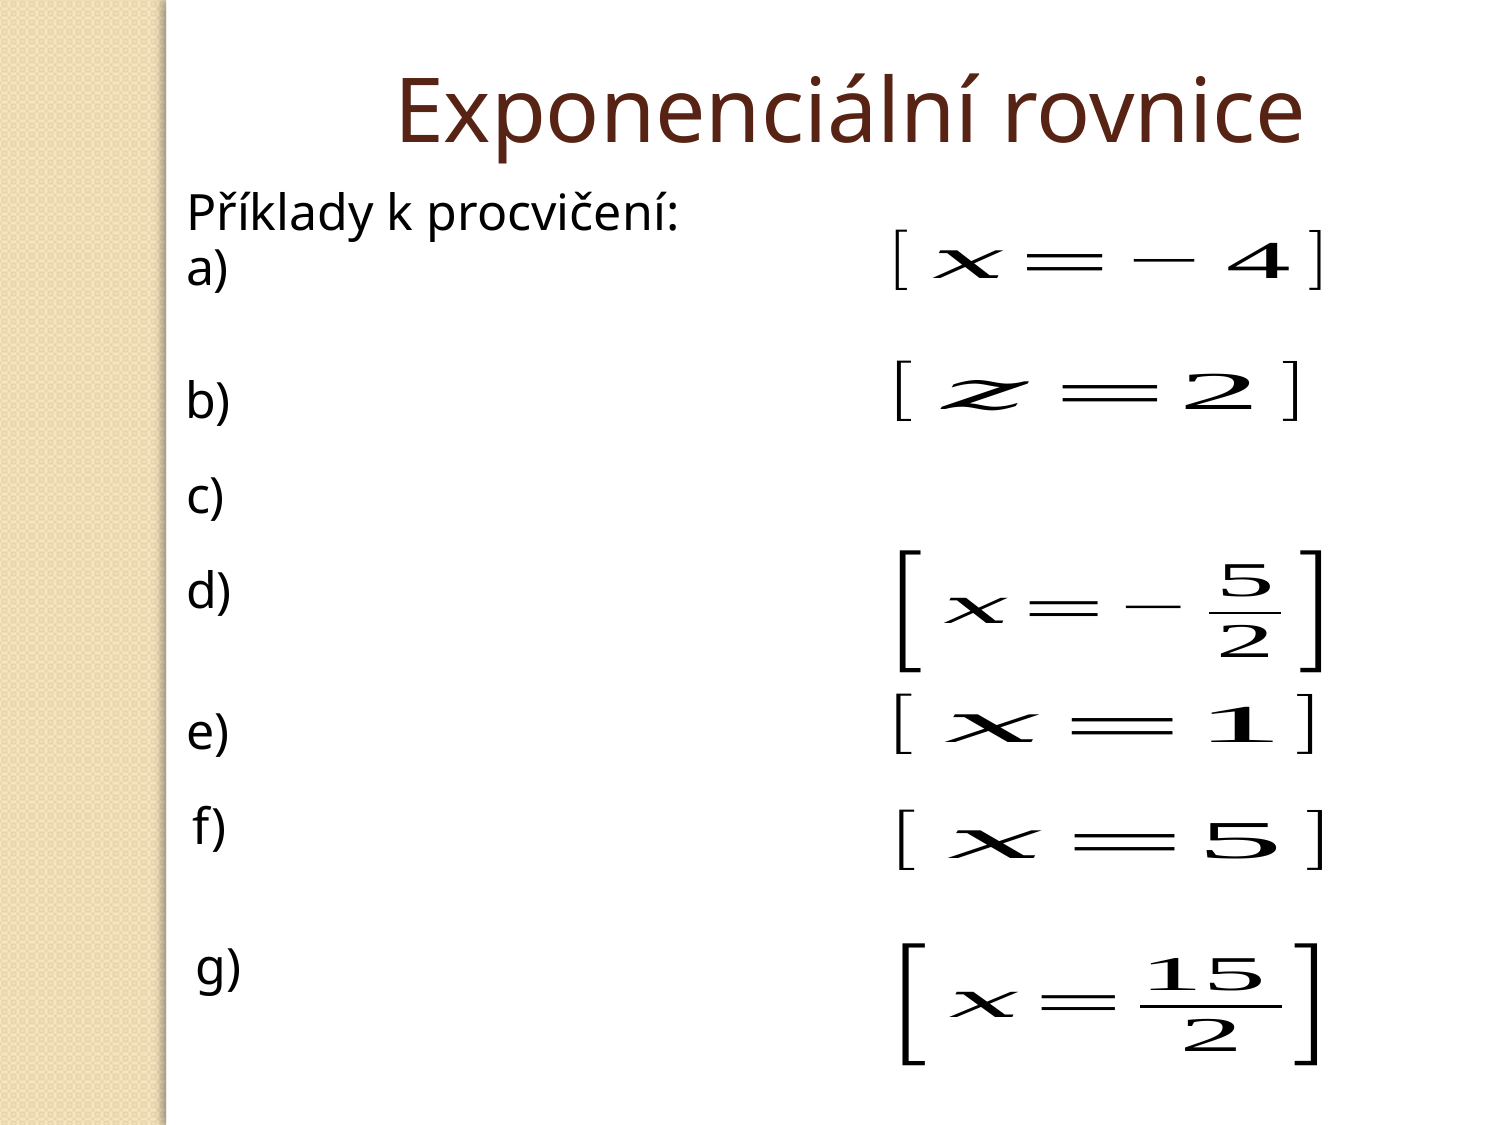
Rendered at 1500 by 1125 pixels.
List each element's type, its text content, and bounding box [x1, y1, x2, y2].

text_box Exponenciální rovnice [235, 45, 1466, 173]
text_box Příklady k procvičení: [171, 172, 739, 248]
